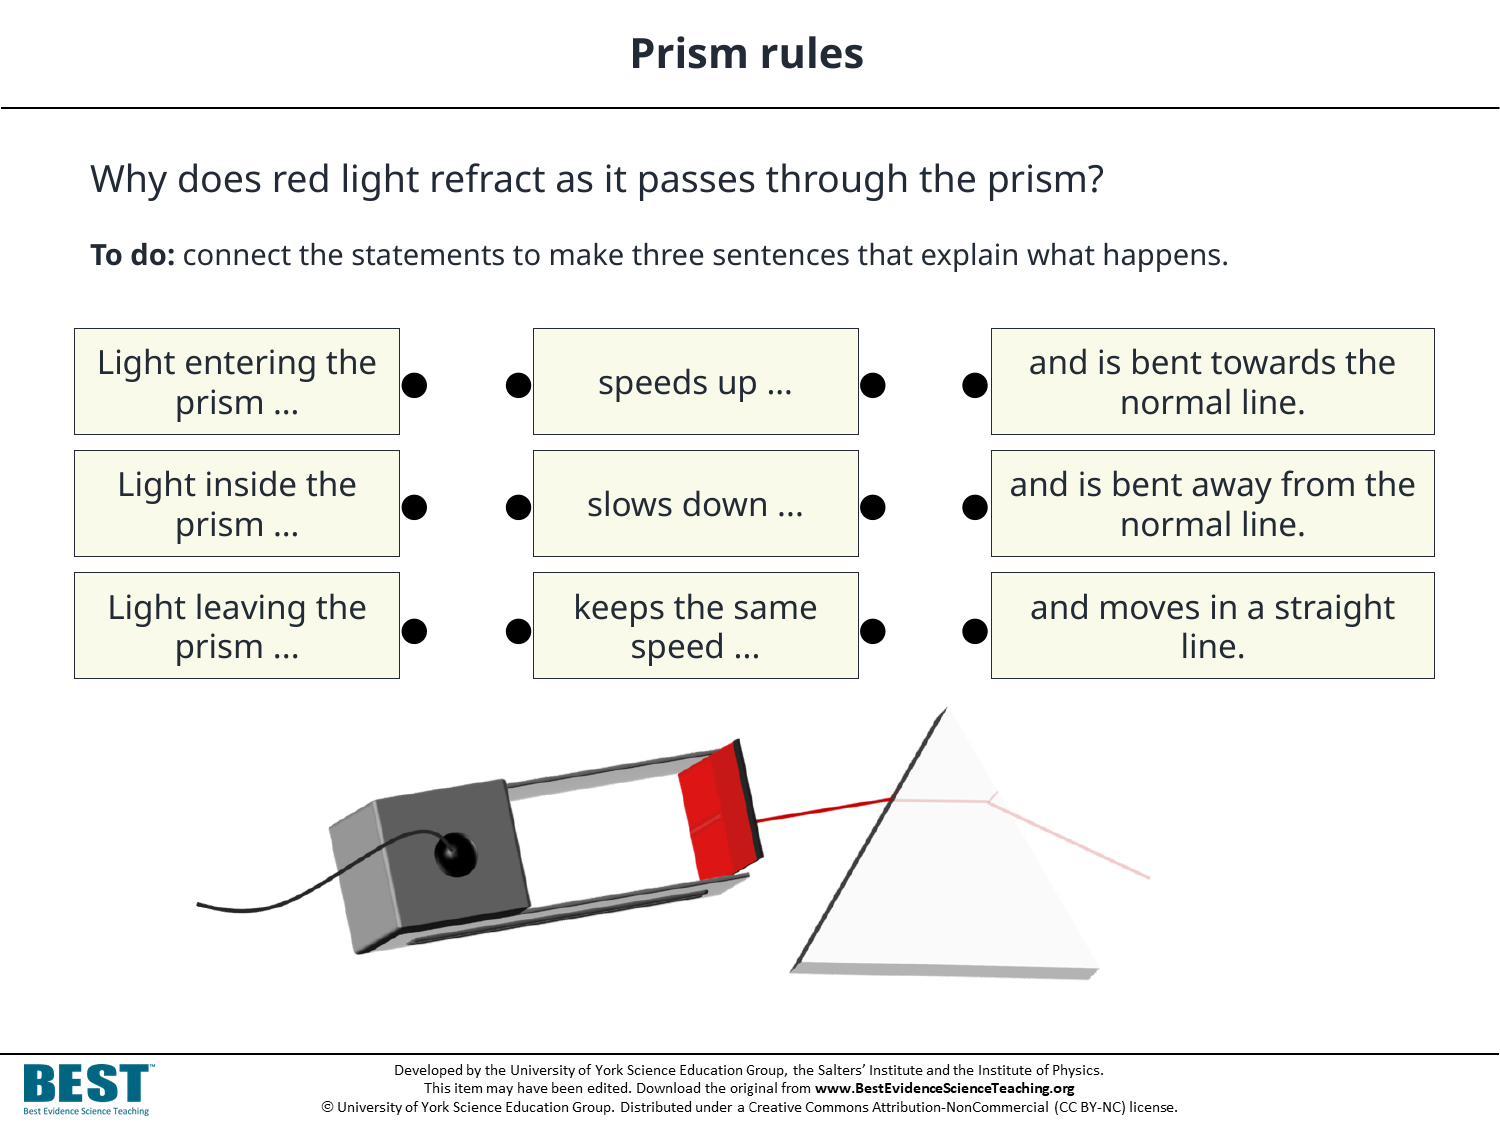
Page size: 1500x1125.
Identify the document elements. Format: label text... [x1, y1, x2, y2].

text_box Prism rules [23, 4, 1471, 99]
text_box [74, 328, 1435, 681]
picture [0, 107, 1500, 1125]
